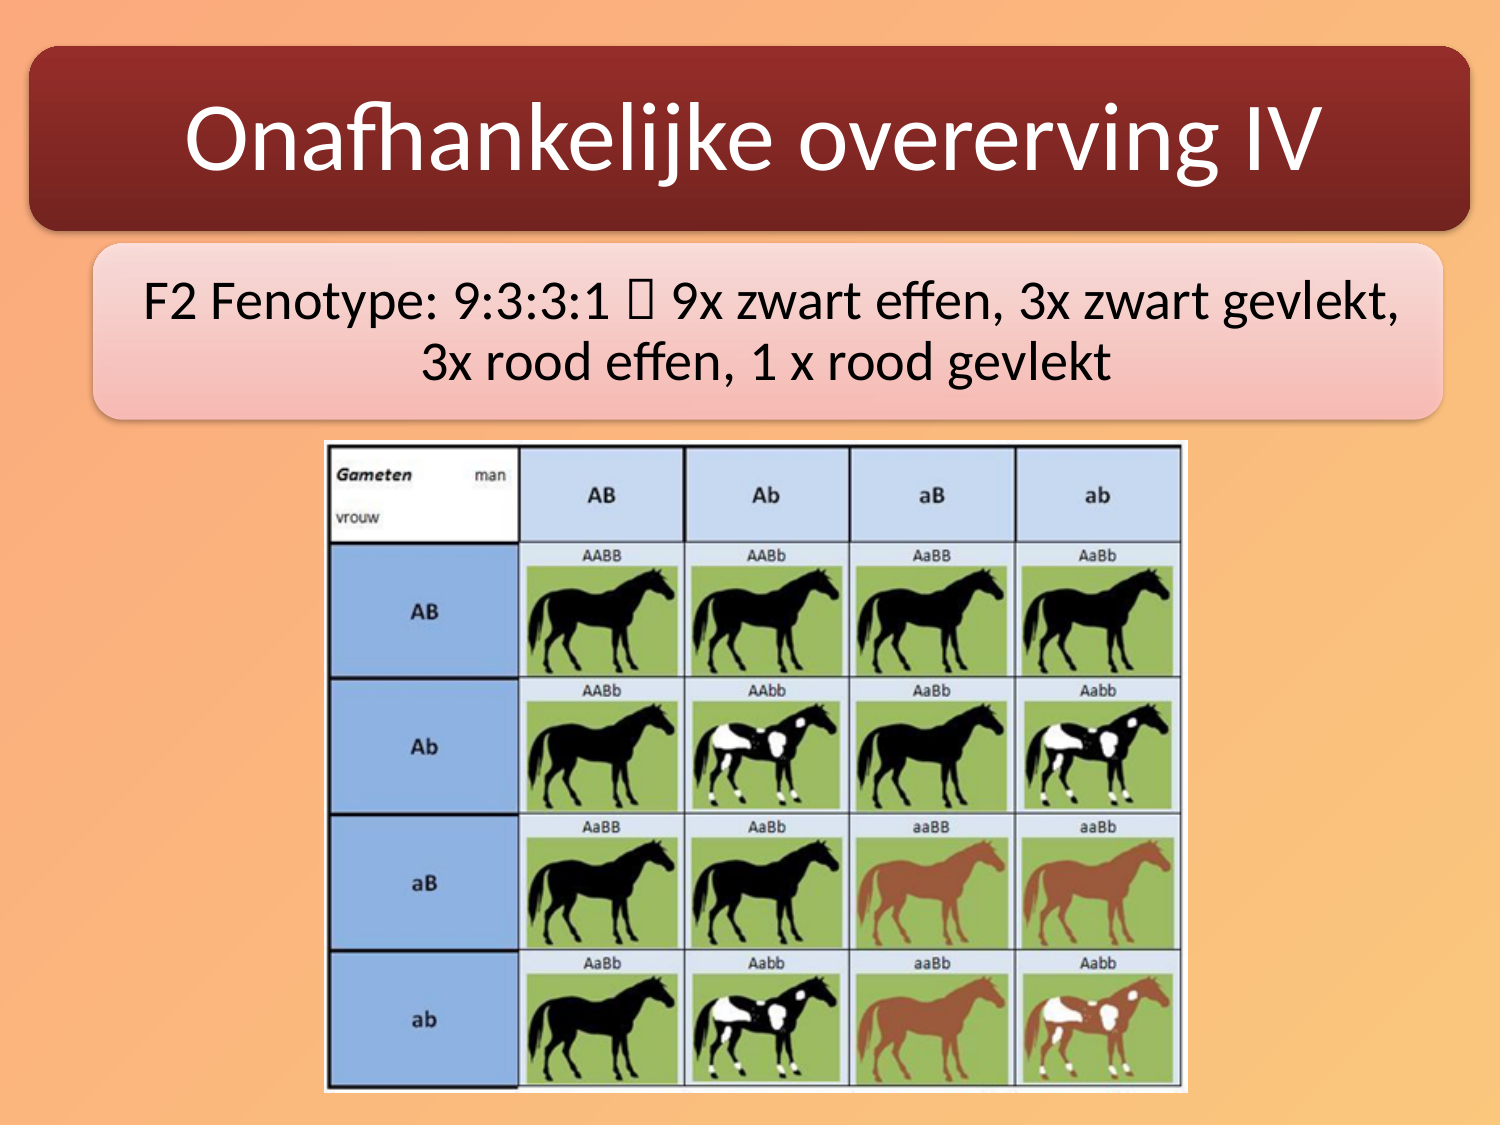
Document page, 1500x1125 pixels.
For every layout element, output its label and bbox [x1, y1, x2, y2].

picture [324, 440, 1189, 1093]
text_box [29, 44, 1471, 233]
list [92, 243, 1444, 421]
